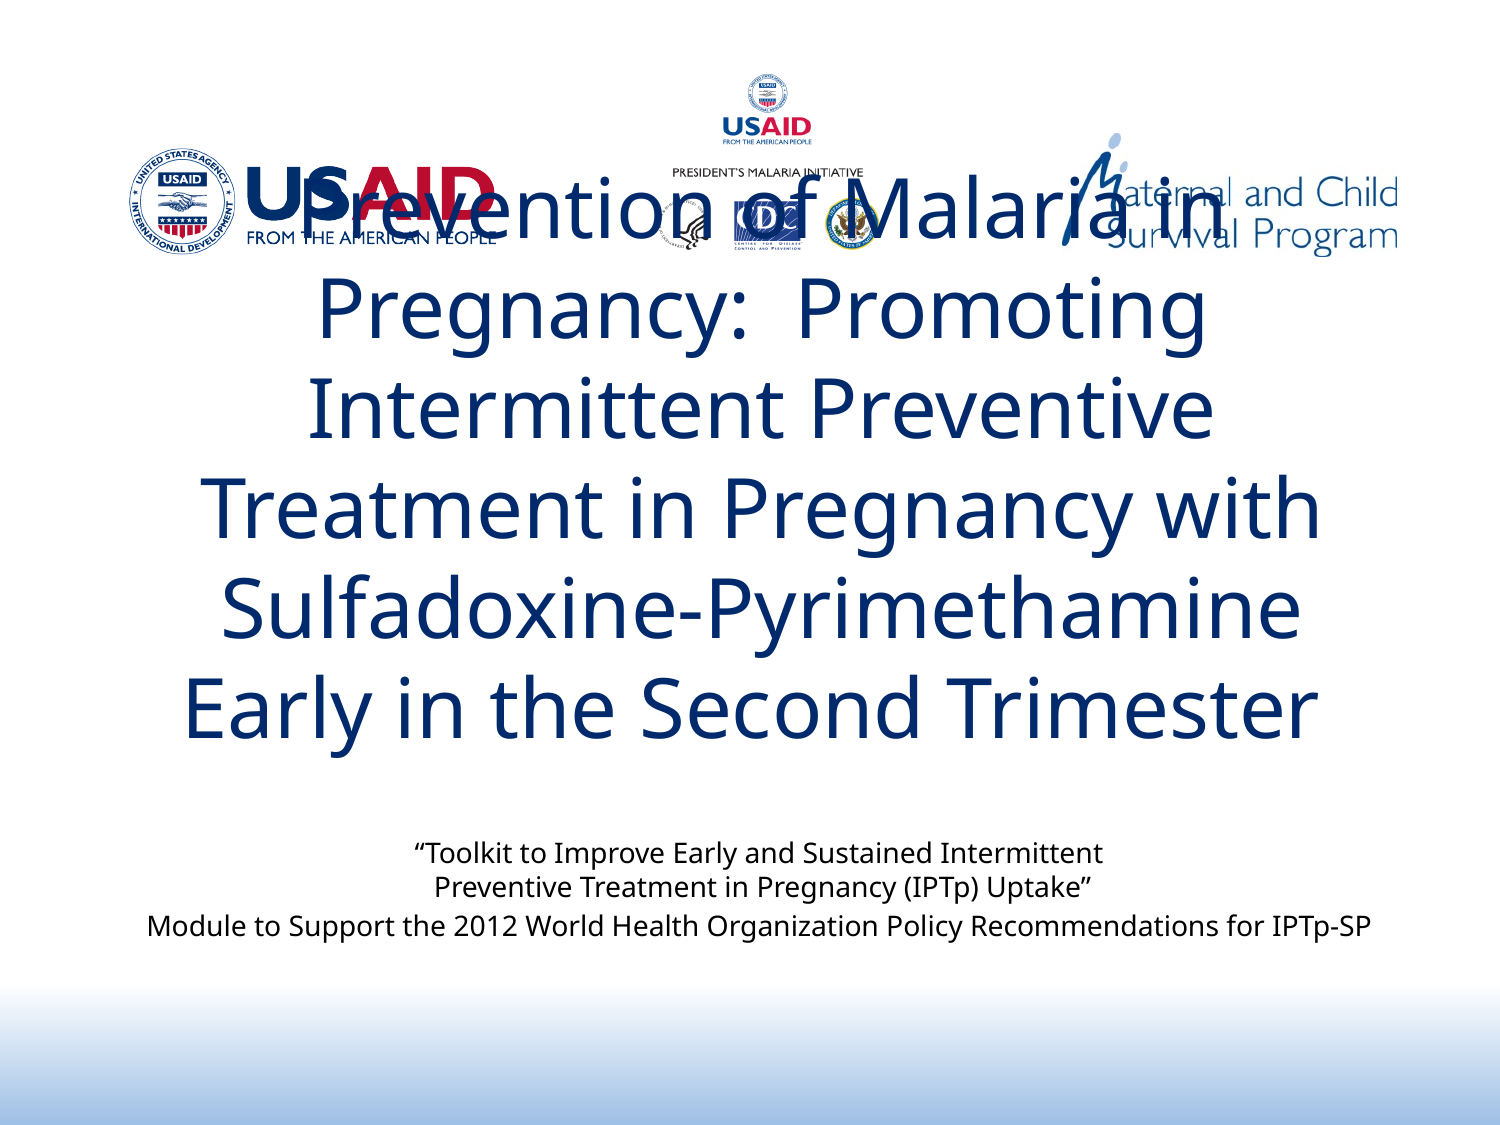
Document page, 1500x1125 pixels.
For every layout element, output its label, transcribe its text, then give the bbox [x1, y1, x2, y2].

subtitle “Toolkit to Improve Early and Sustained Intermittent Preventive Treatment in Pregnancy (IPTp) Uptake” Module to Support the 2012 World Health Organization Policy Recommendations for IPTp-SP [125, 787, 1400, 963]
picture [1062, 133, 1397, 257]
picture [125, 113, 498, 257]
title Prevention of Malaria in Pregnancy: Promoting Intermittent Preventive Treatment in Pregnancy with Sulfadoxine-Pyrimethamine Early in the Second Trimester [125, 324, 1400, 763]
picture [655, 71, 883, 255]
